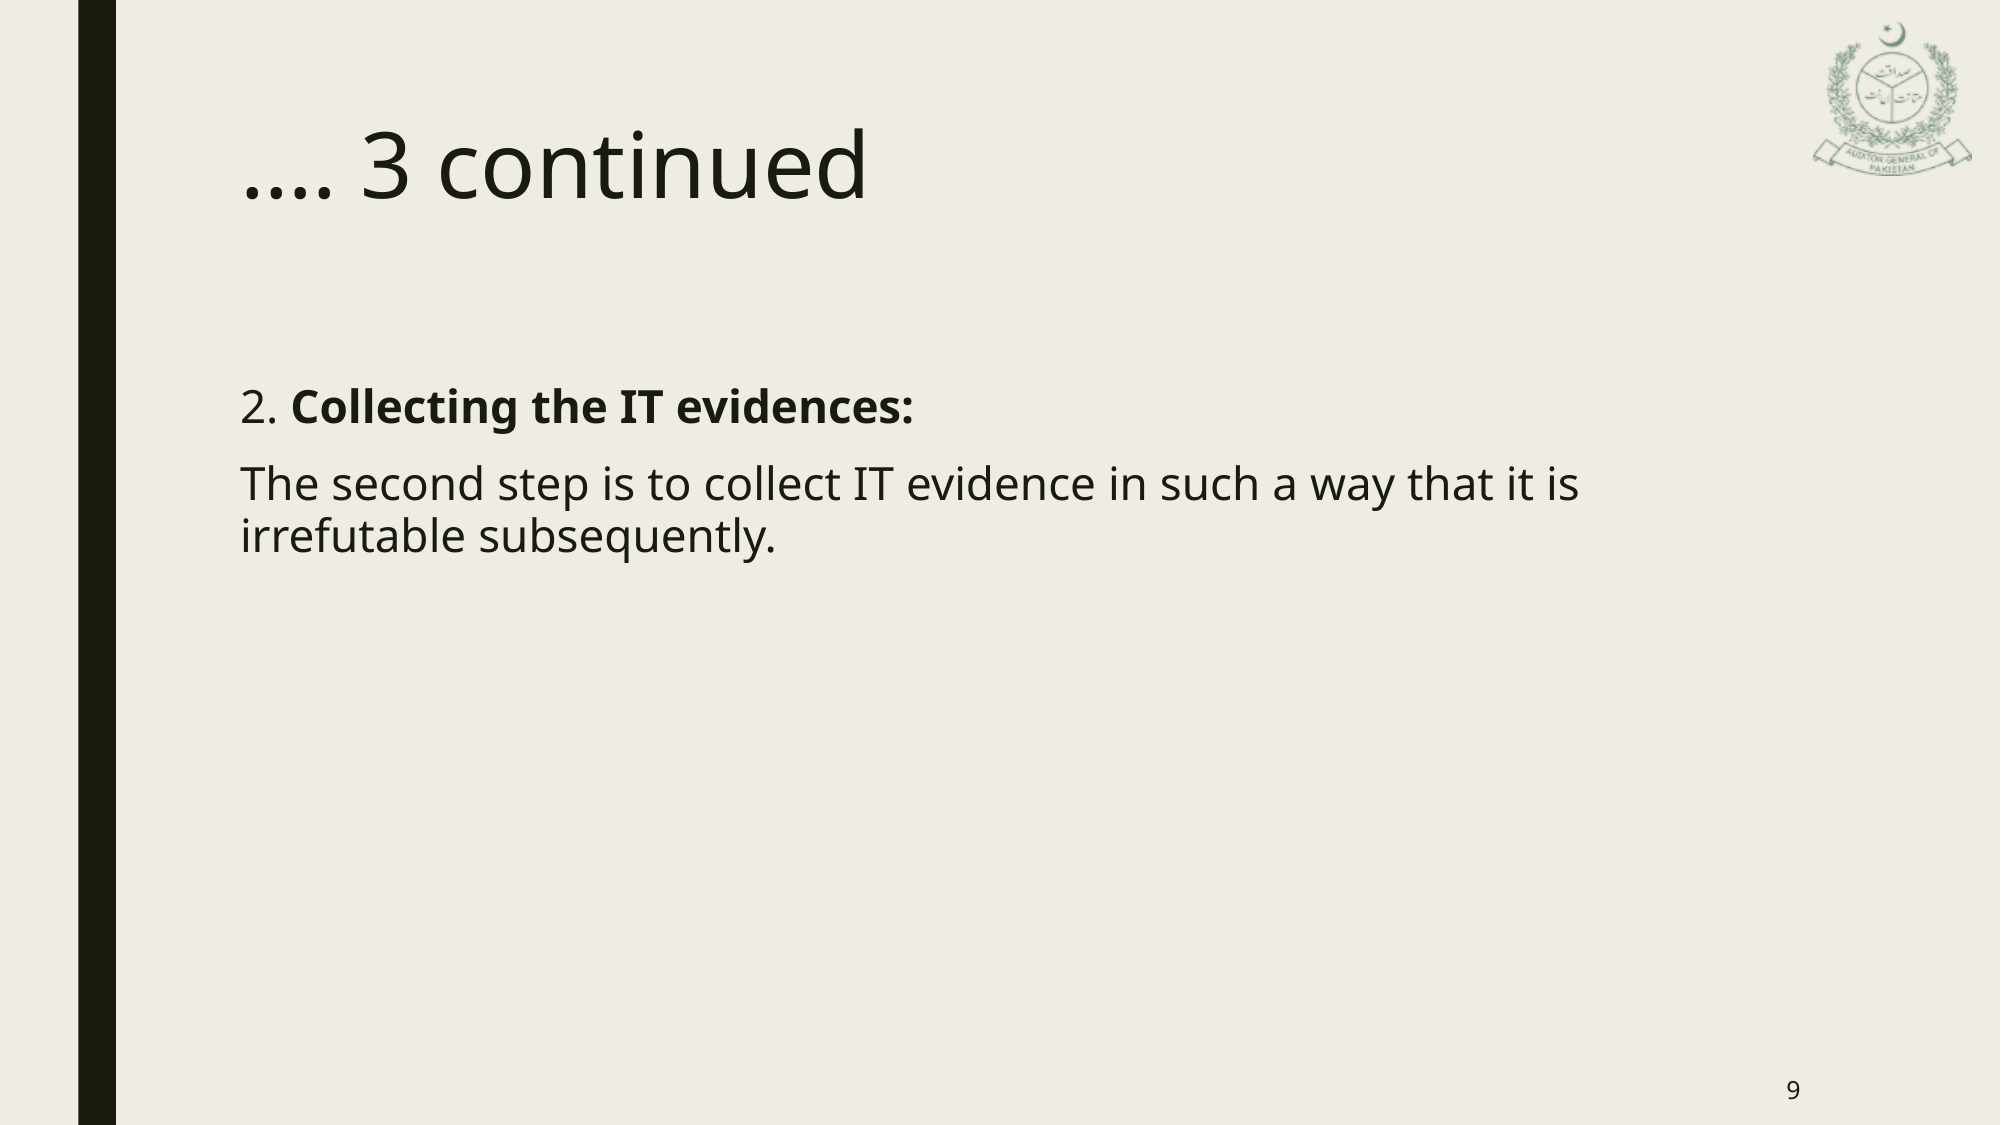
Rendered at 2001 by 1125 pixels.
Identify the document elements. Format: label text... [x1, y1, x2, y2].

slide_number 9 [1553, 1058, 1816, 1125]
list 2. Collecting the IT evidences: The second step is to collect IT evidence in such a way that it is irrefutable subsequently. [225, 375, 1800, 963]
title …. 3 continued [225, 112, 1800, 357]
